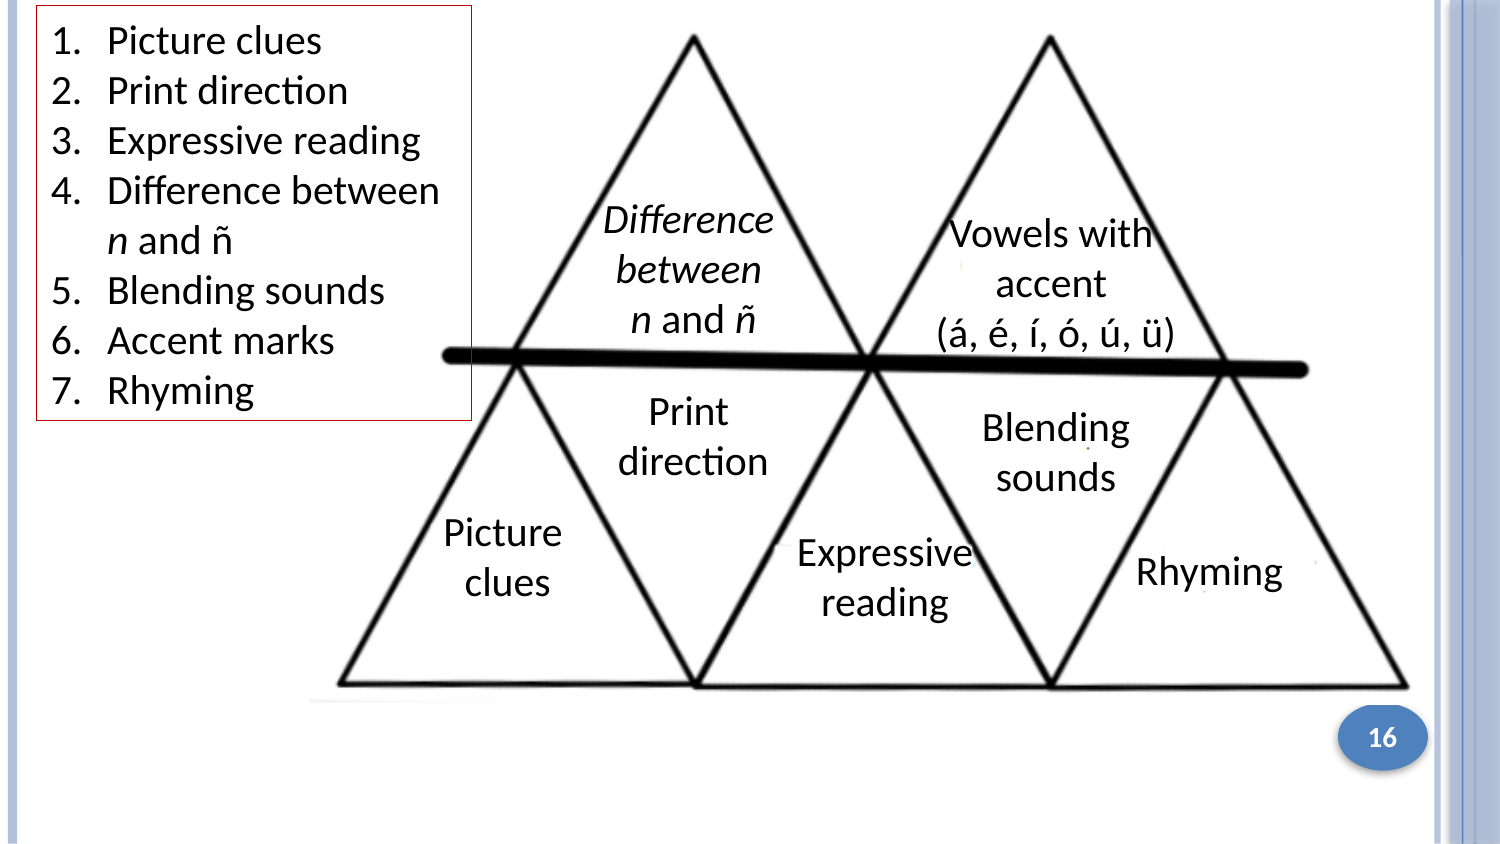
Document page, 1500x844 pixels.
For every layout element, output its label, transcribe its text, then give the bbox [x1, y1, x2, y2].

picture [301, 27, 1429, 704]
text_box Picture clues Print direction Expressive reading Difference between n and ñ Blending sounds Accent marks Rhyming [36, 5, 472, 421]
slide_number 16 [1337, 711, 1428, 769]
